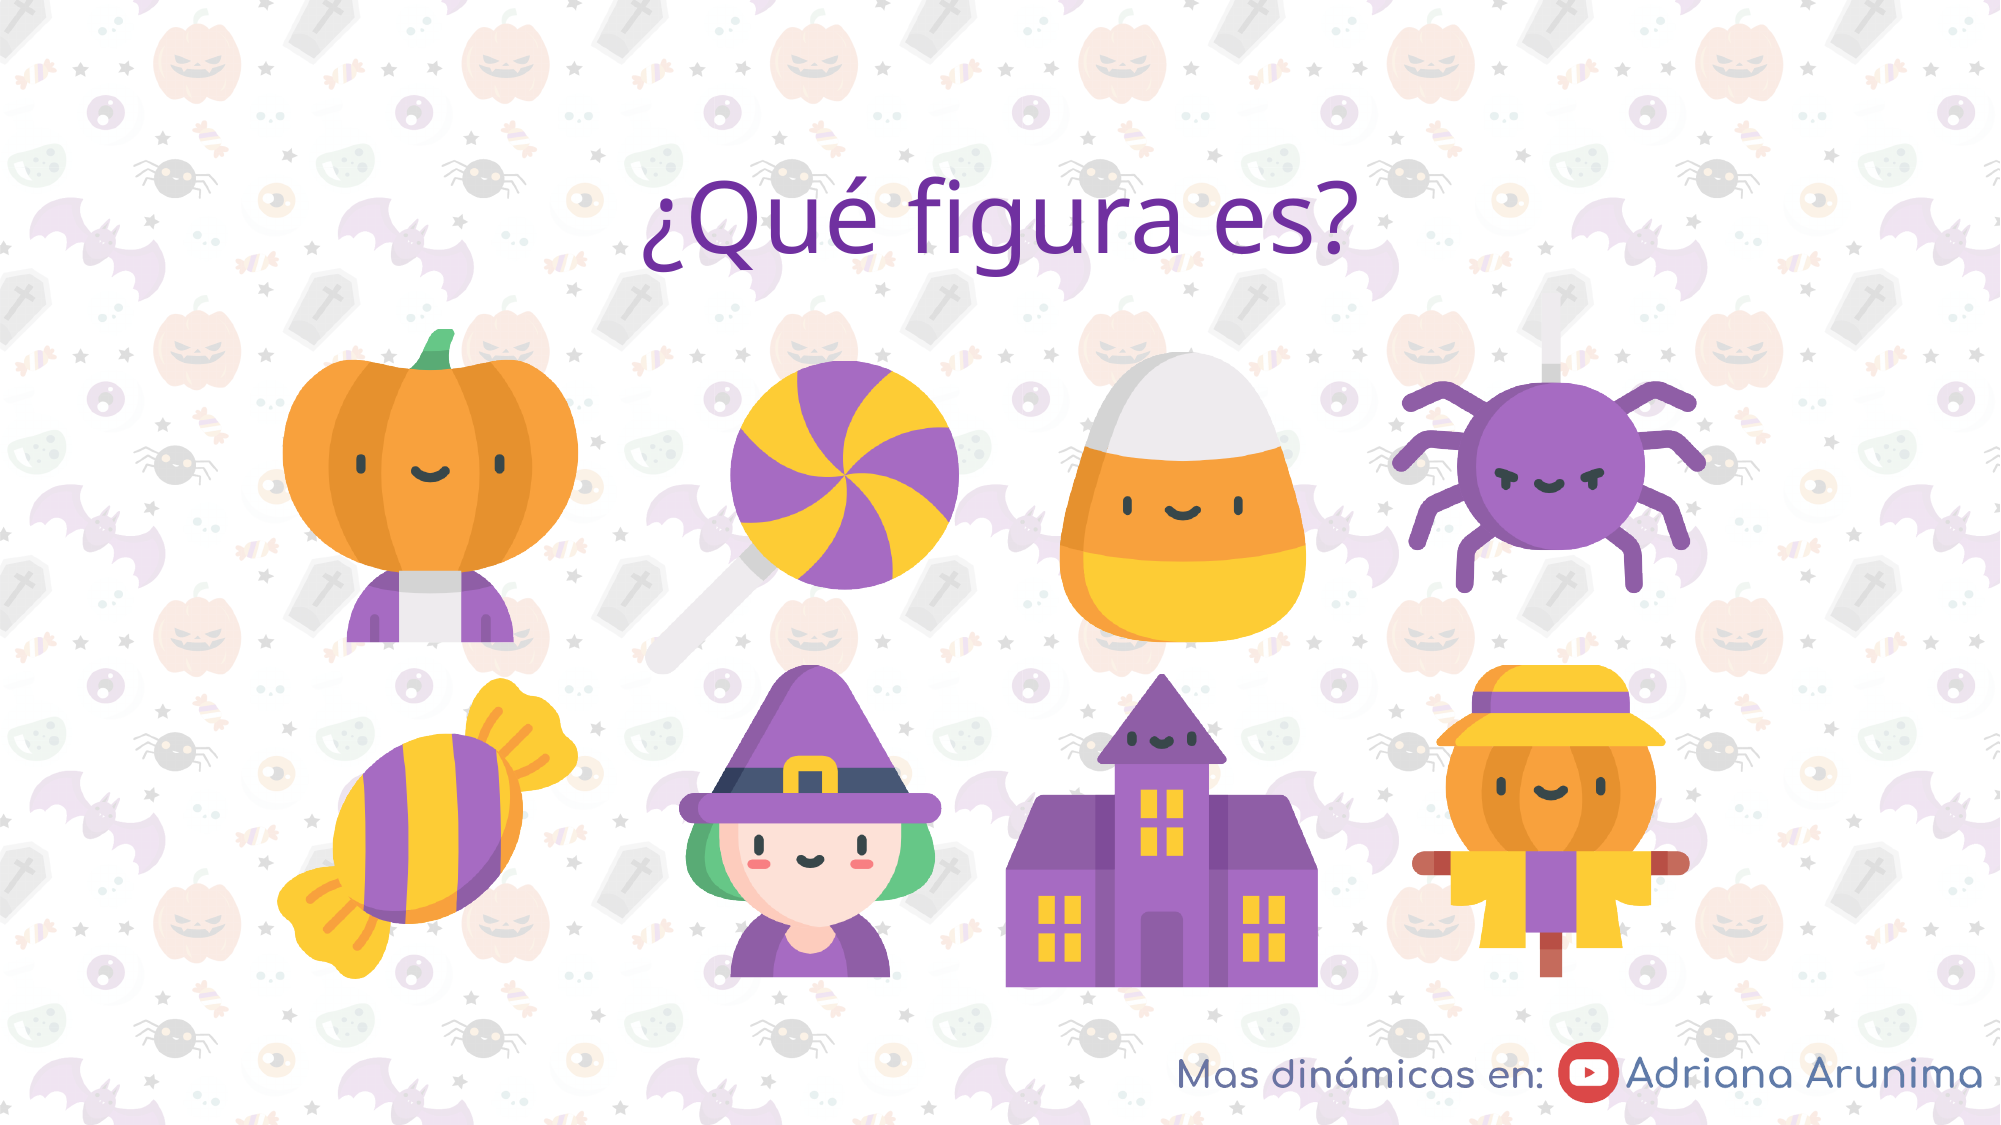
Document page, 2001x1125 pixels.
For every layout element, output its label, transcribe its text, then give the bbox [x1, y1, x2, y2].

picture [1393, 664, 1707, 978]
picture [1004, 674, 1318, 988]
picture [273, 329, 586, 643]
picture [1392, 286, 1706, 600]
picture [645, 361, 967, 978]
text_box ¿Qué figura es? [296, 146, 1706, 282]
picture [1037, 352, 1328, 643]
picture [277, 678, 578, 979]
